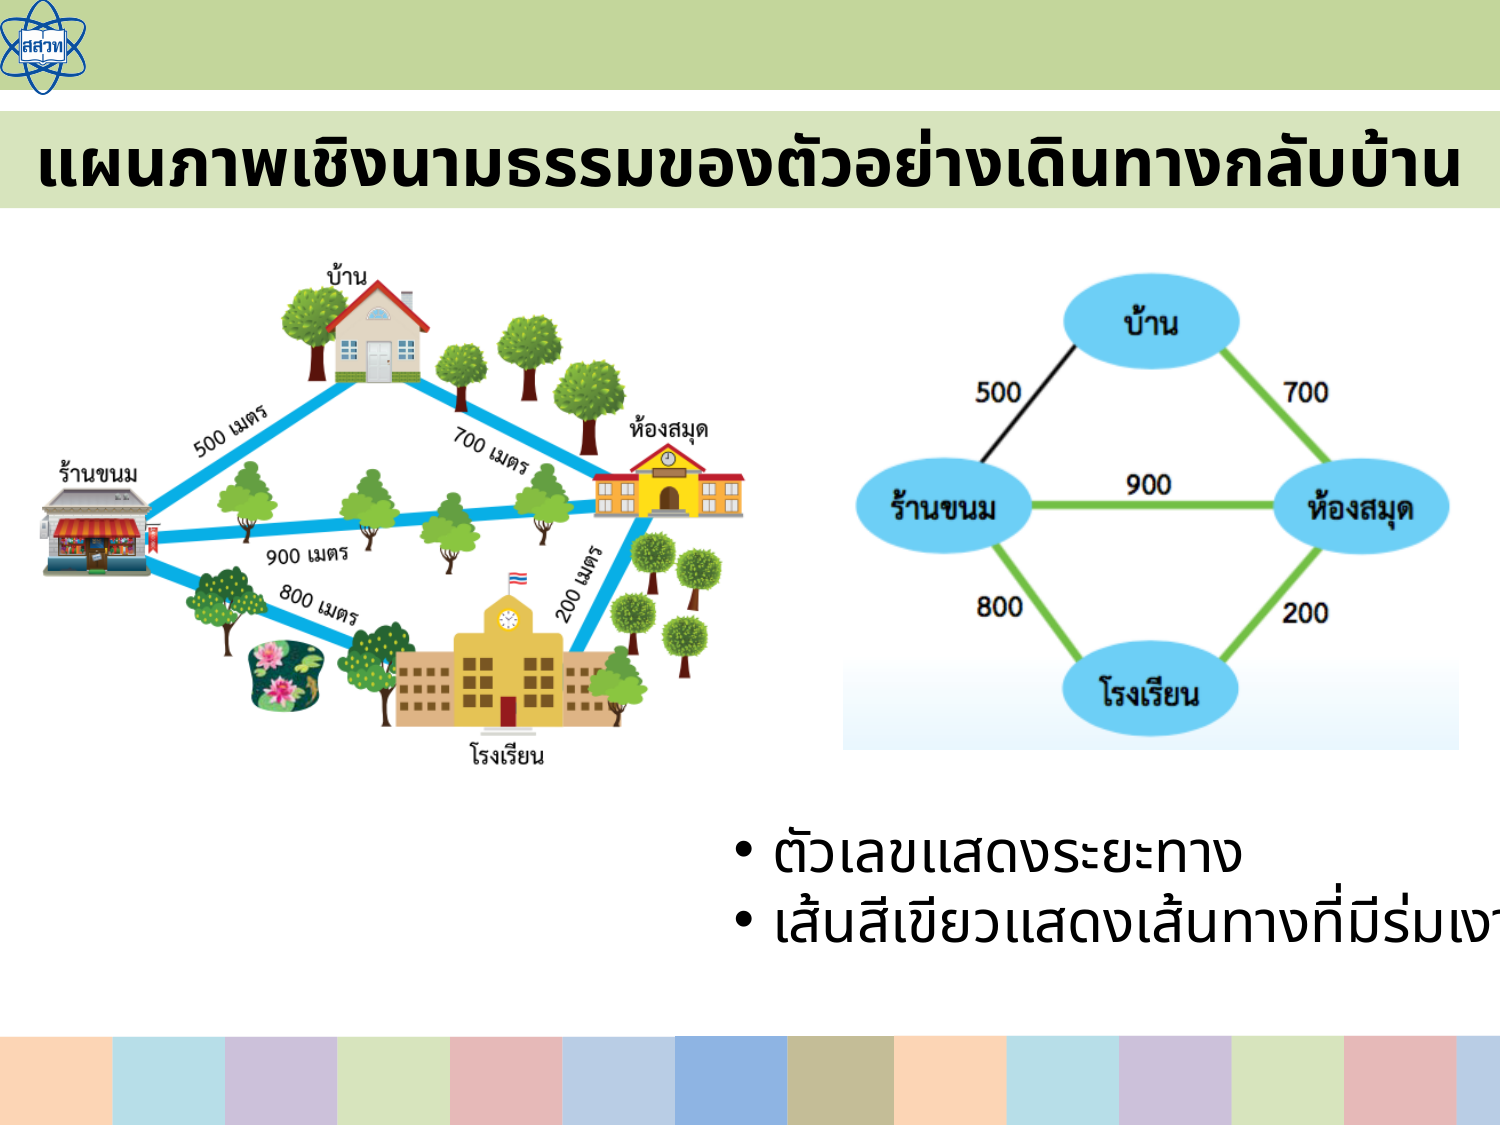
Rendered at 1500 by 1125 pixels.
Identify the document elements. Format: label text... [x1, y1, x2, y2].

picture [842, 265, 1459, 750]
picture [0, 0, 86, 95]
text_box แผนภาพเชิงนามธรรมของตัวอย่างเดินทางกลับบ้าน [0, 111, 1500, 209]
text_box ตัวเลขแสดงระยะทาง เส้นสีเขียวแสดงเส้นทางที่มีร่มเงา [718, 806, 1500, 962]
picture [17, 231, 766, 784]
